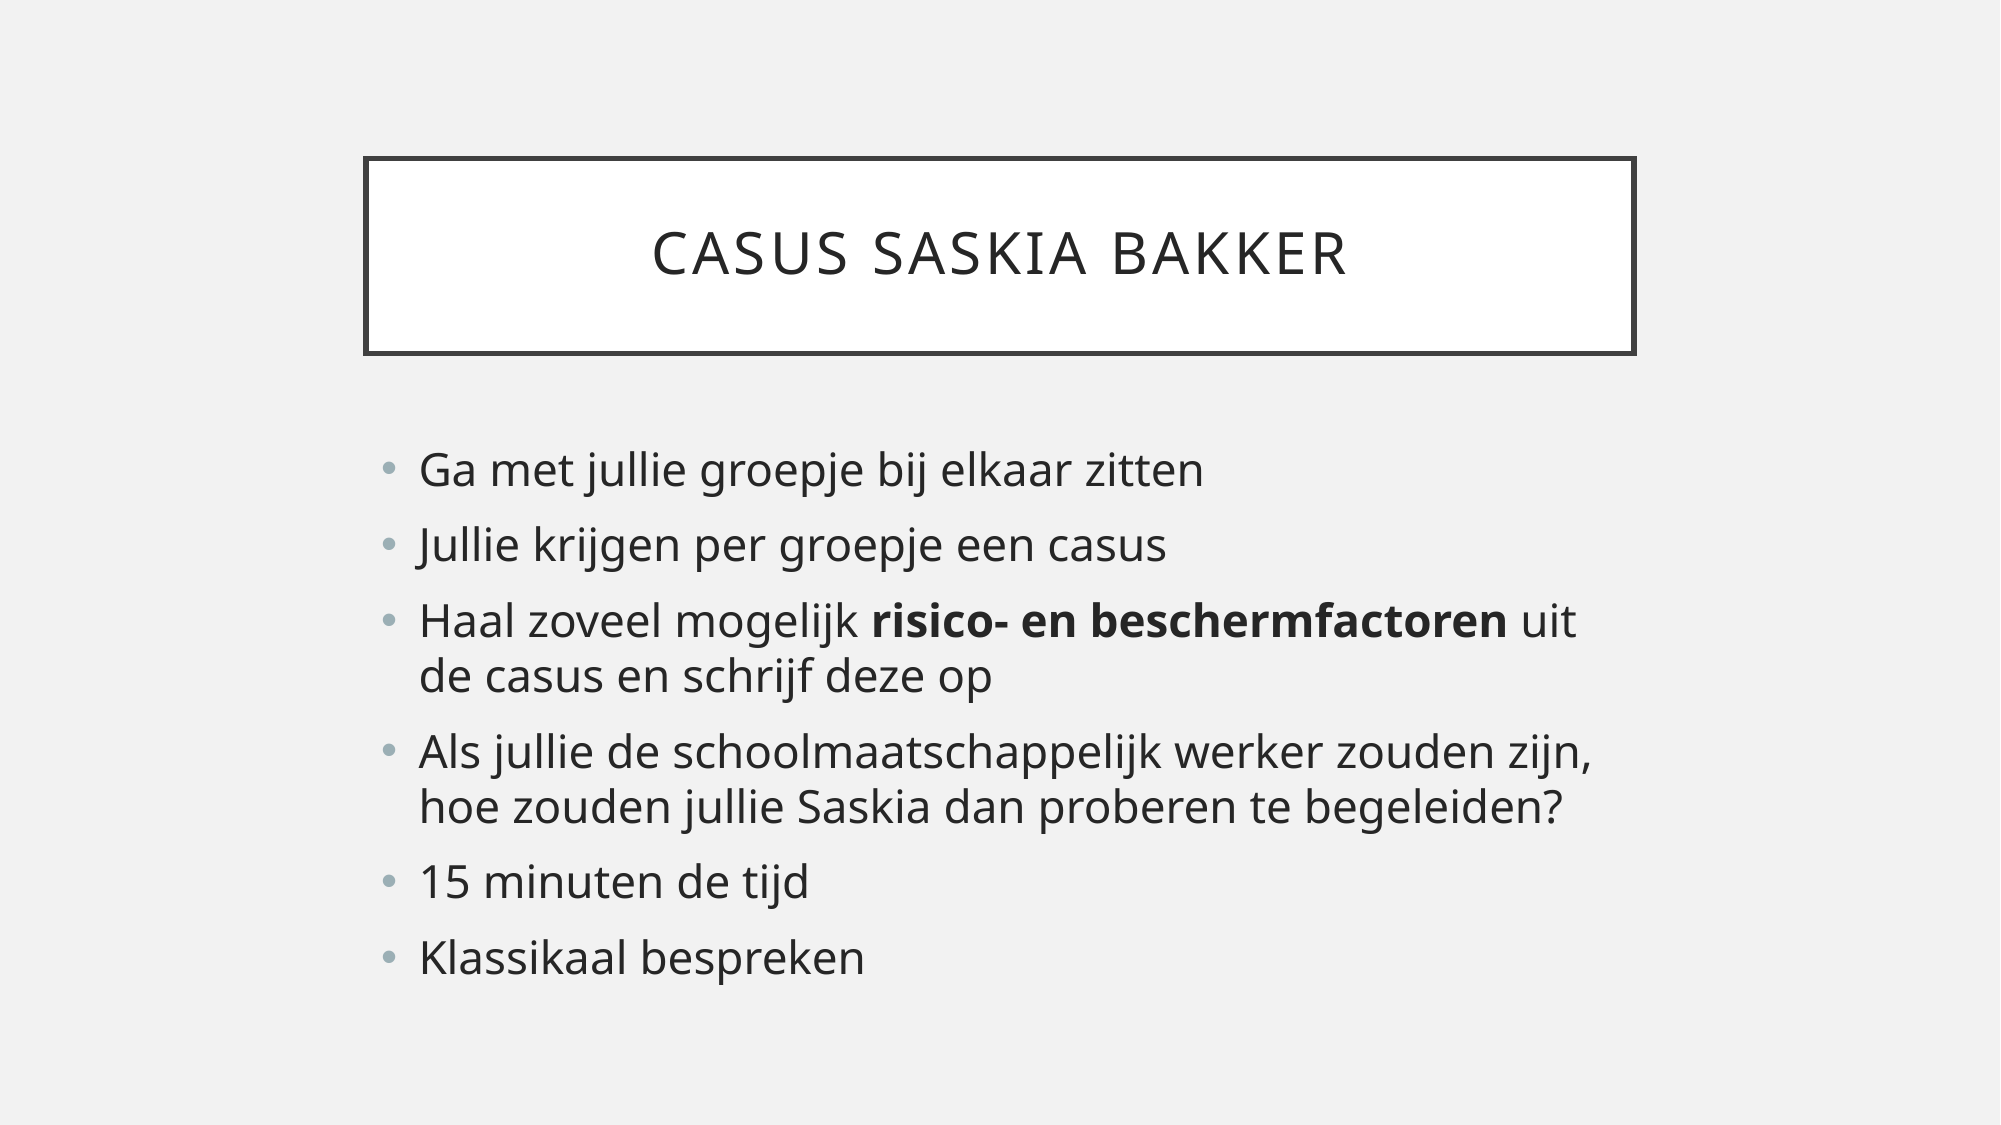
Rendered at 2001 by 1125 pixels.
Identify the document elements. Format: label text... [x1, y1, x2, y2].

title Casus saskia bakker [363, 156, 1637, 356]
list Ga met jullie groepje bij elkaar zitten Jullie krijgen per groepje een casus Haal zoveel mogelijk risico- en beschermfactoren uit de casus en schrijf deze op Als jullie de schoolmaatschappelijk werker zouden zijn, hoe zouden jullie Saskia dan proberen te begeleiden? 15 minuten de tijd Klassikaal bespreken [366, 432, 1634, 1111]
